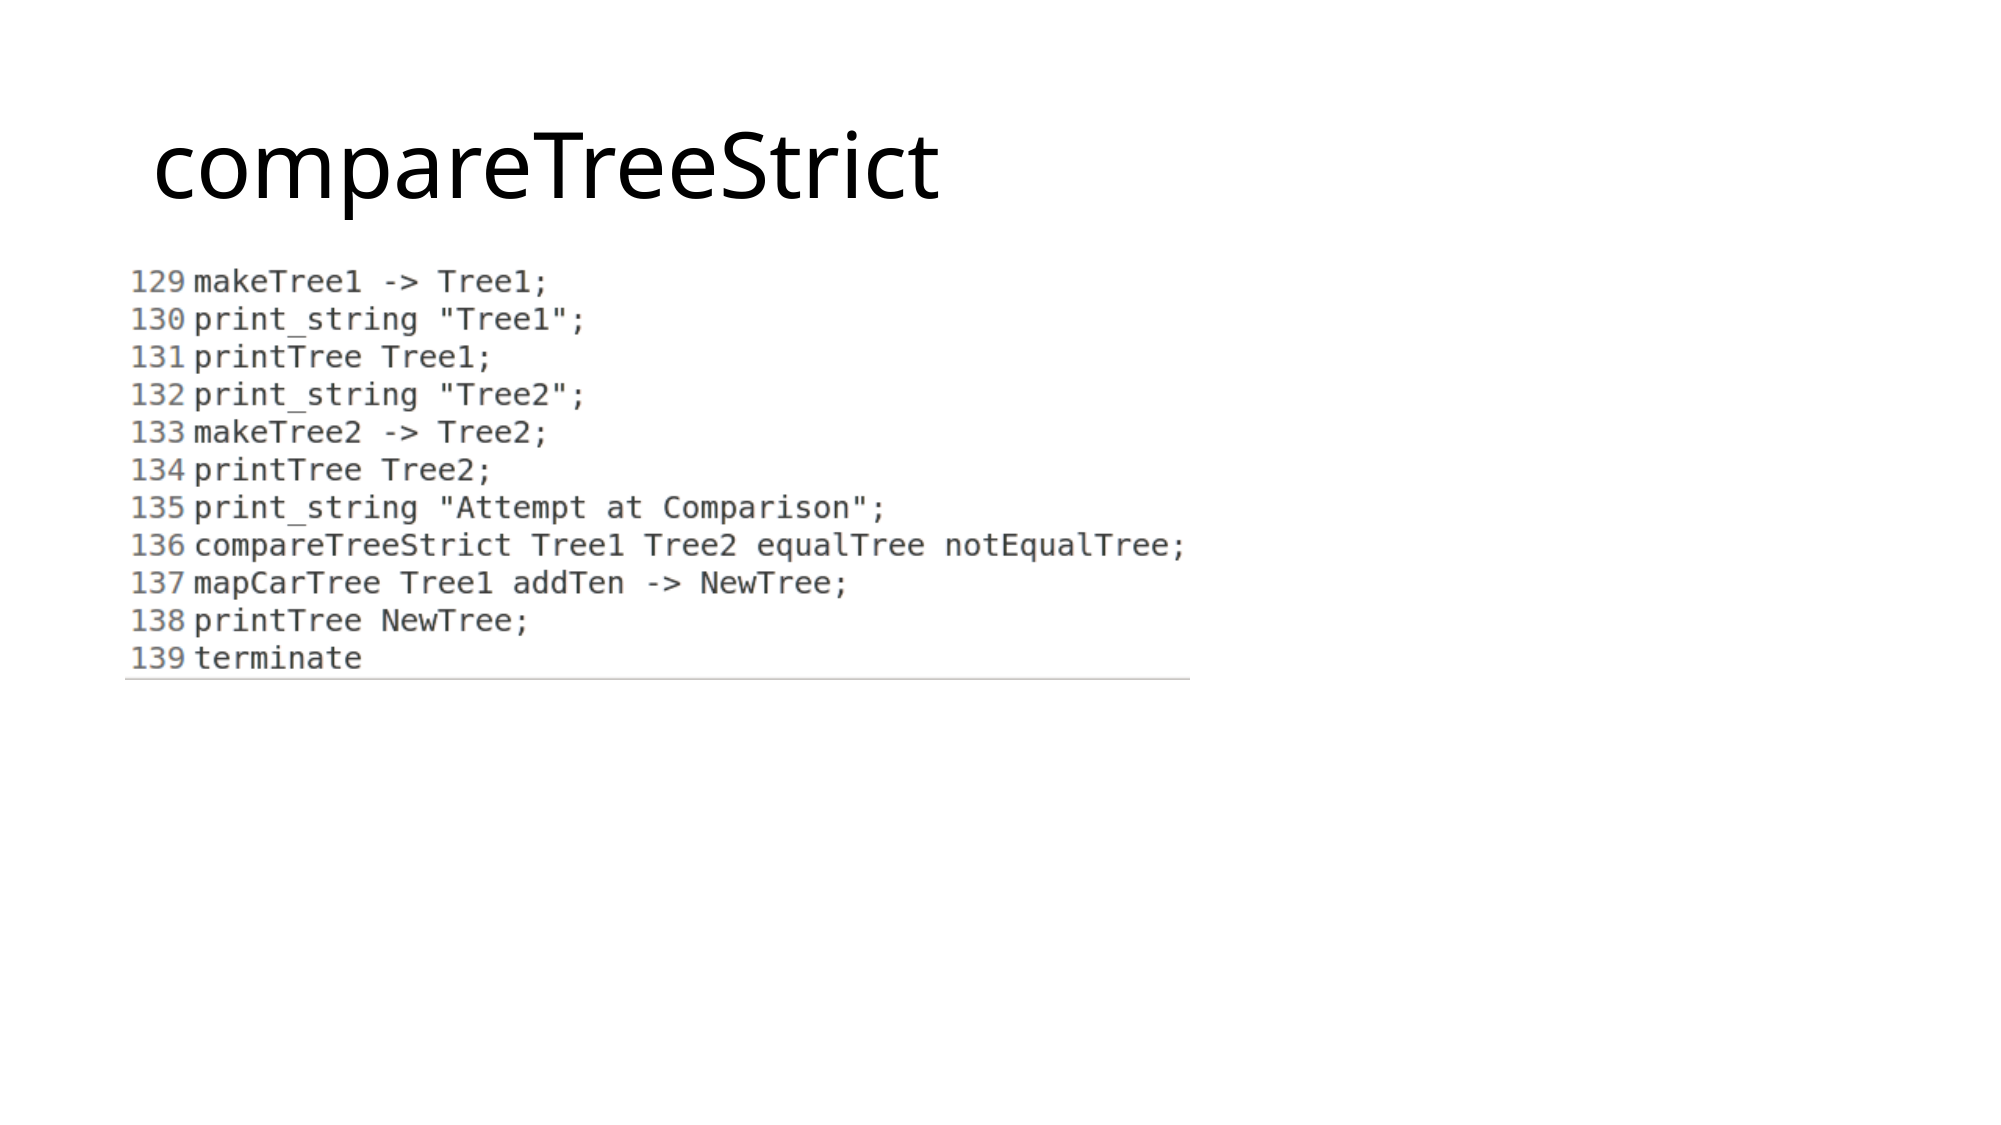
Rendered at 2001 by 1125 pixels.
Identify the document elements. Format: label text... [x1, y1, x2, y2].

picture [125, 261, 1190, 680]
title compareTreeStrict [137, 59, 1863, 278]
